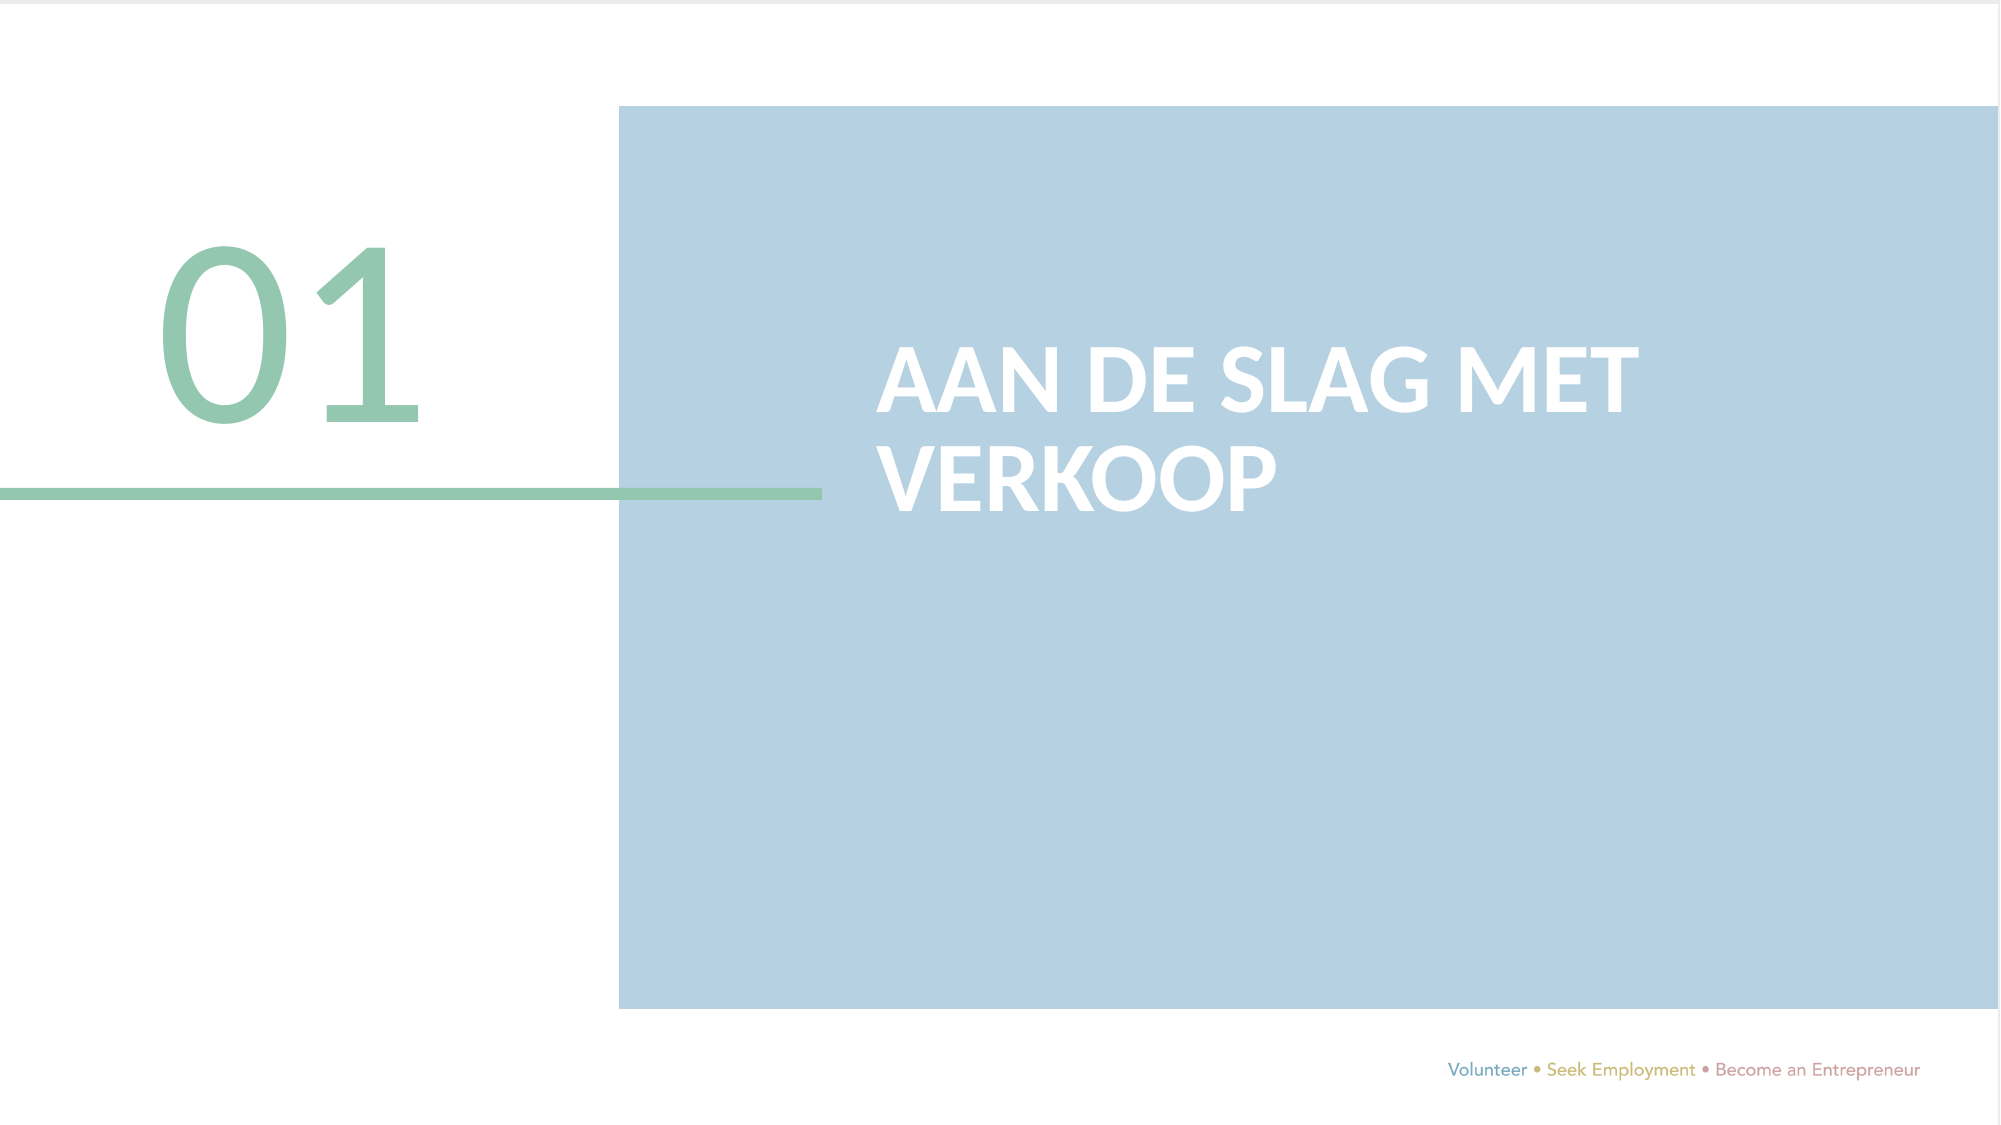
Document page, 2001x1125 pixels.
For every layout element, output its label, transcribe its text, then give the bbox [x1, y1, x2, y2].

list AAN DE SLAG MET VERKOOP [861, 330, 1870, 791]
picture [1418, 1046, 1971, 1103]
list 01 [141, 180, 481, 277]
